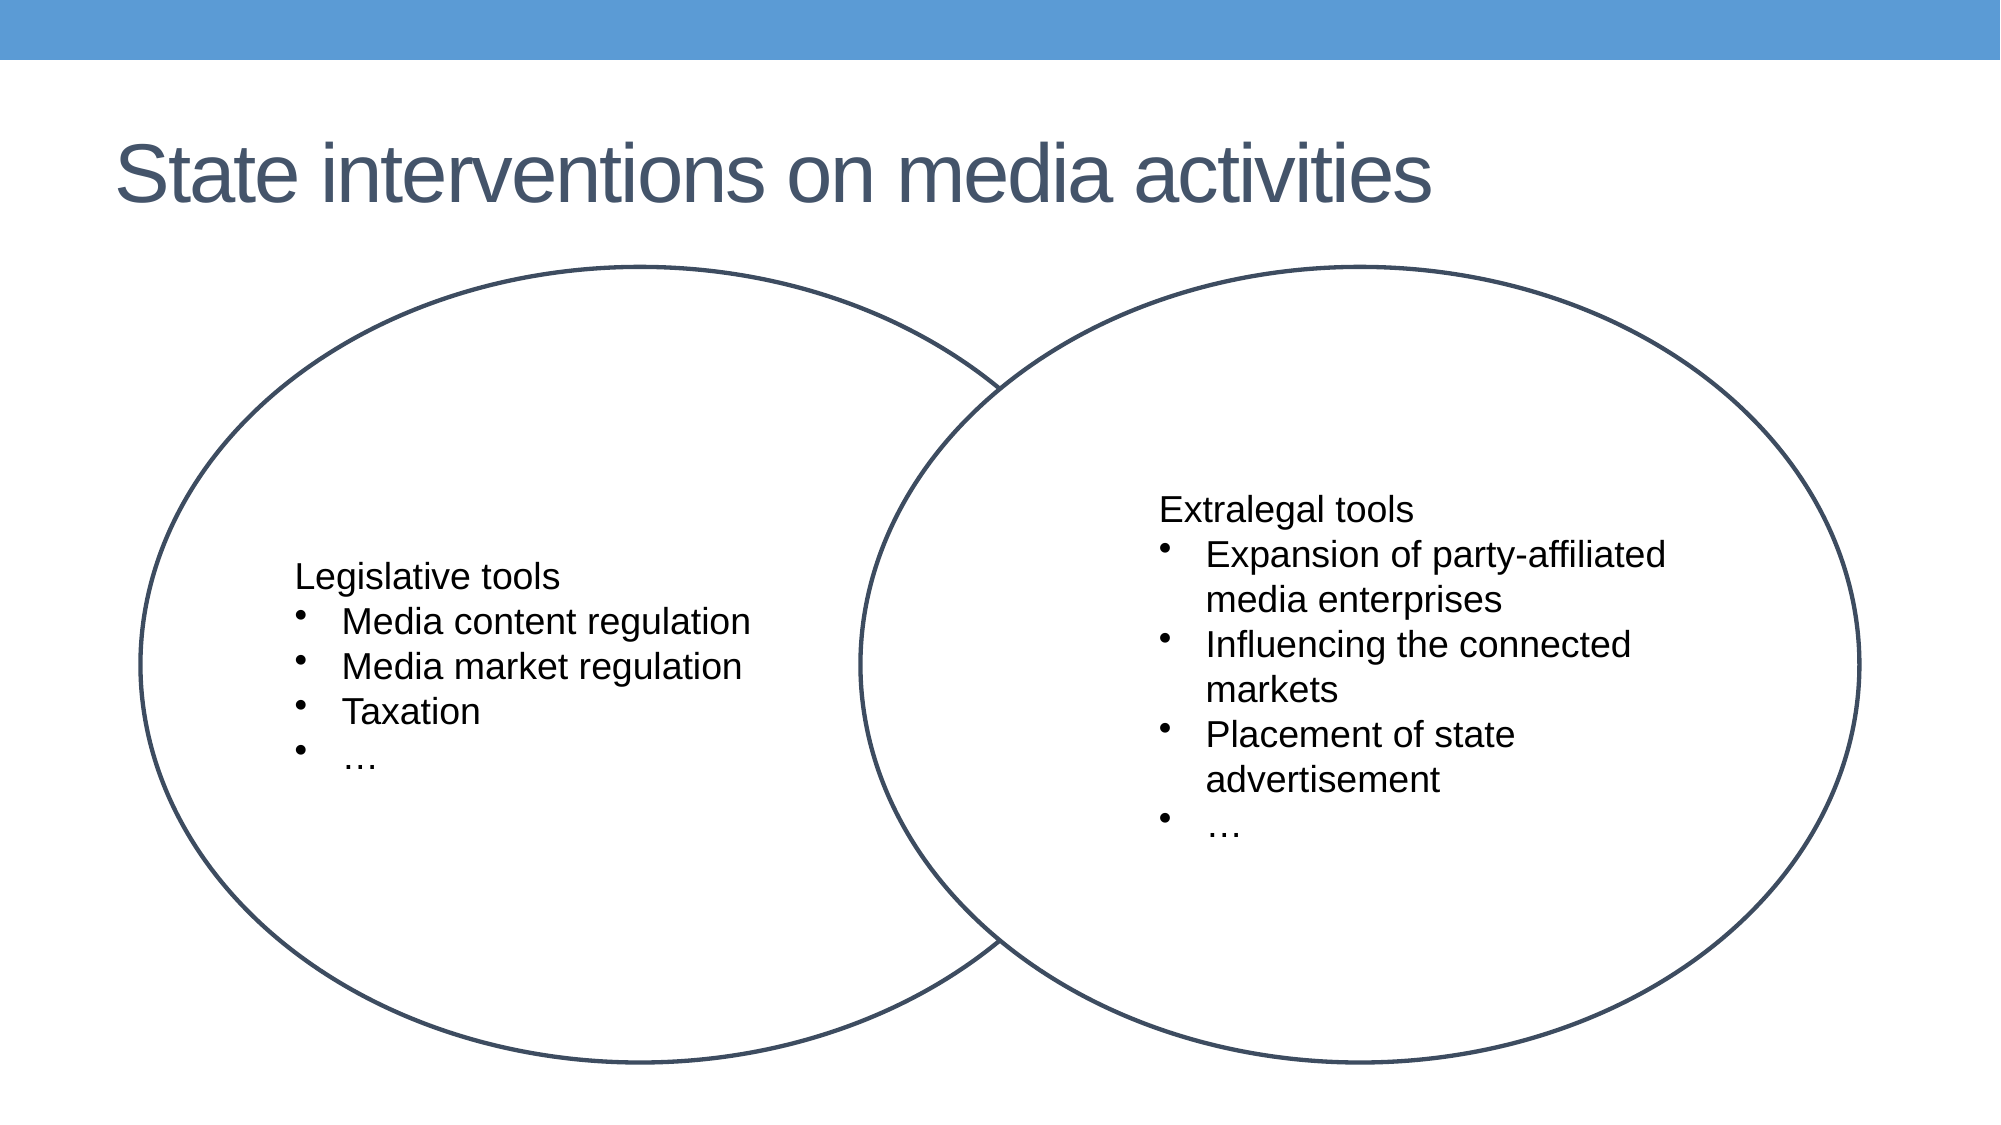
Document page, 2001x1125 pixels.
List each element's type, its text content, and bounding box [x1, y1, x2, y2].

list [99, 262, 1901, 1063]
title State interventions on media activities [99, 87, 1900, 250]
